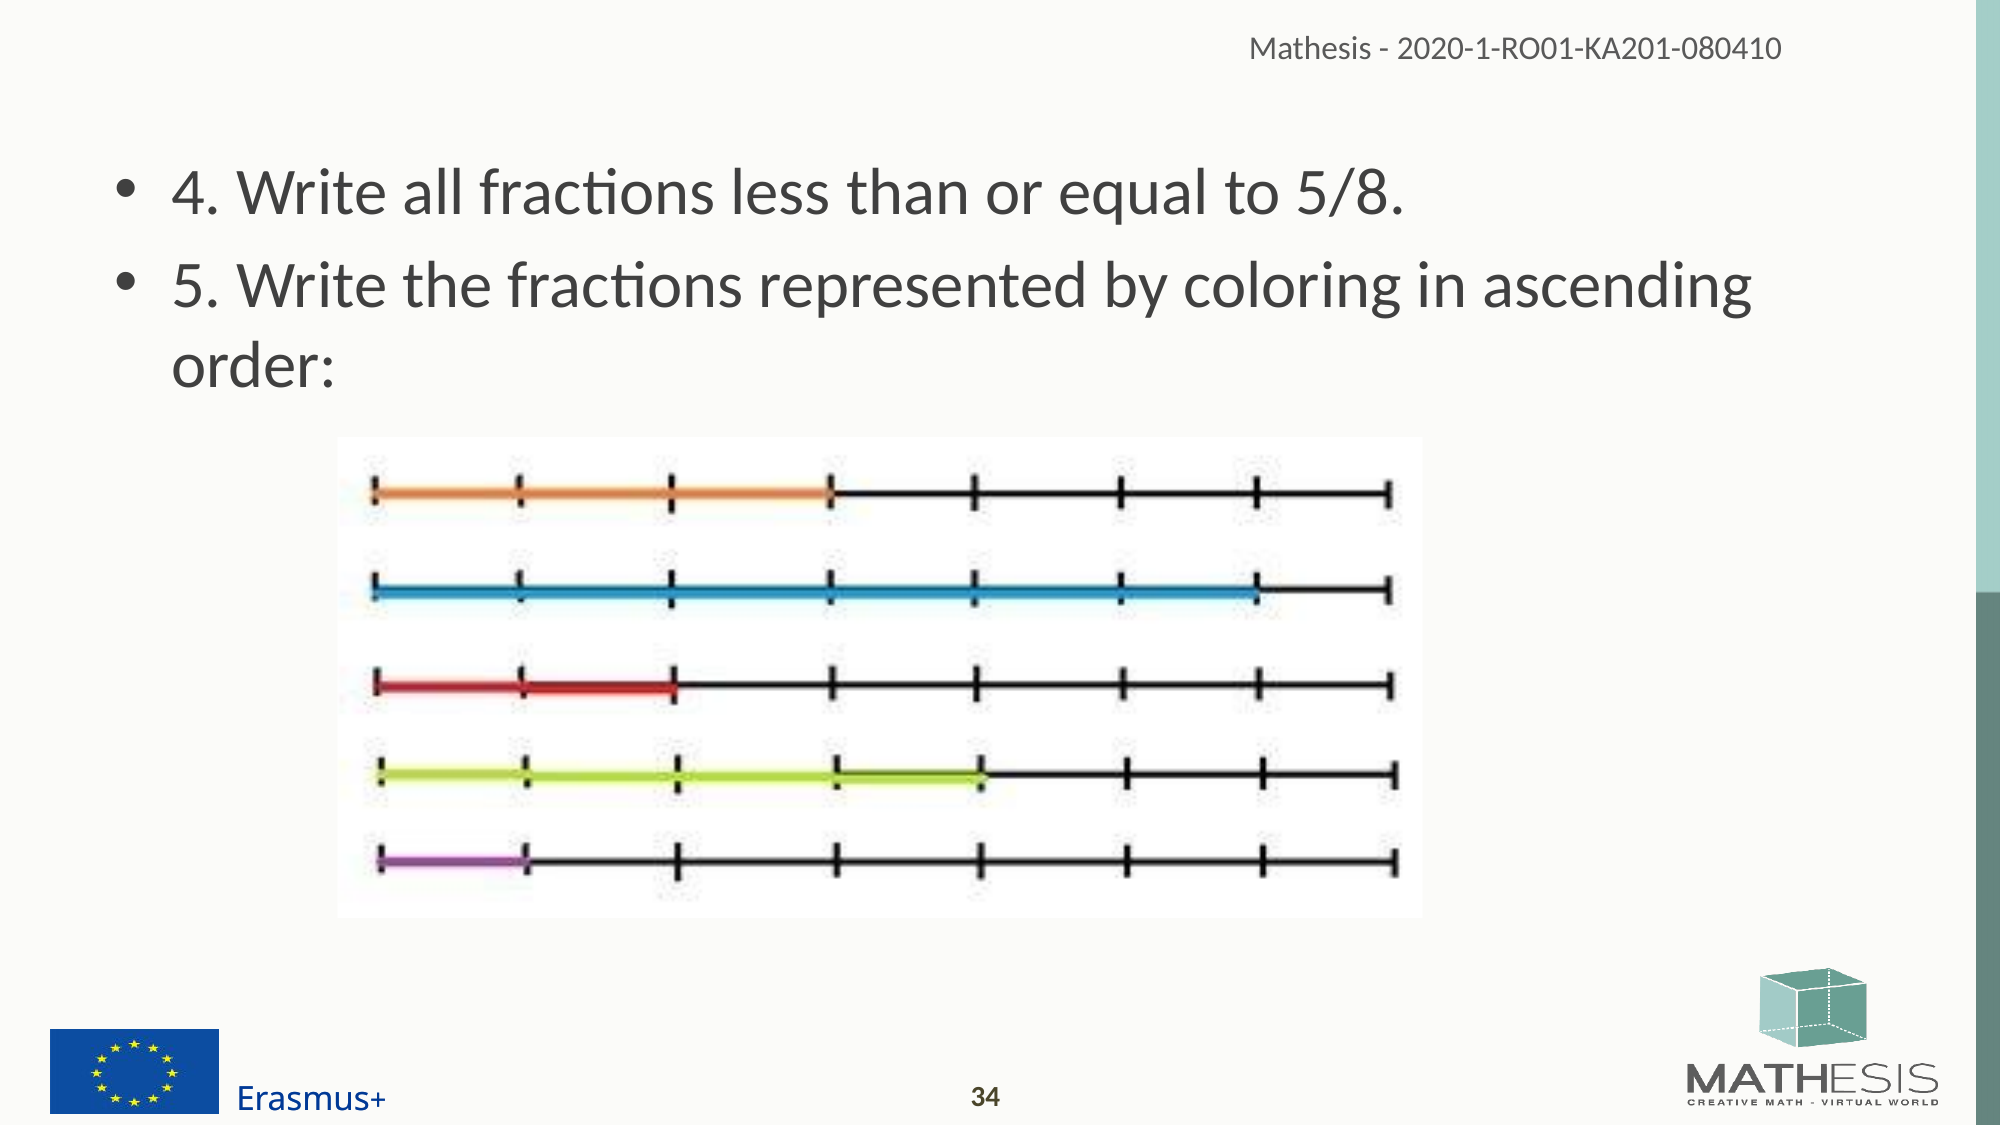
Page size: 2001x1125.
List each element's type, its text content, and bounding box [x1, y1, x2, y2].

picture [50, 1029, 219, 1114]
picture [337, 436, 1423, 918]
list 4. Write all fractions less than or equal to 5/8. 5. Write the fractions represented by coloring in ascending order: [99, 140, 1900, 1005]
